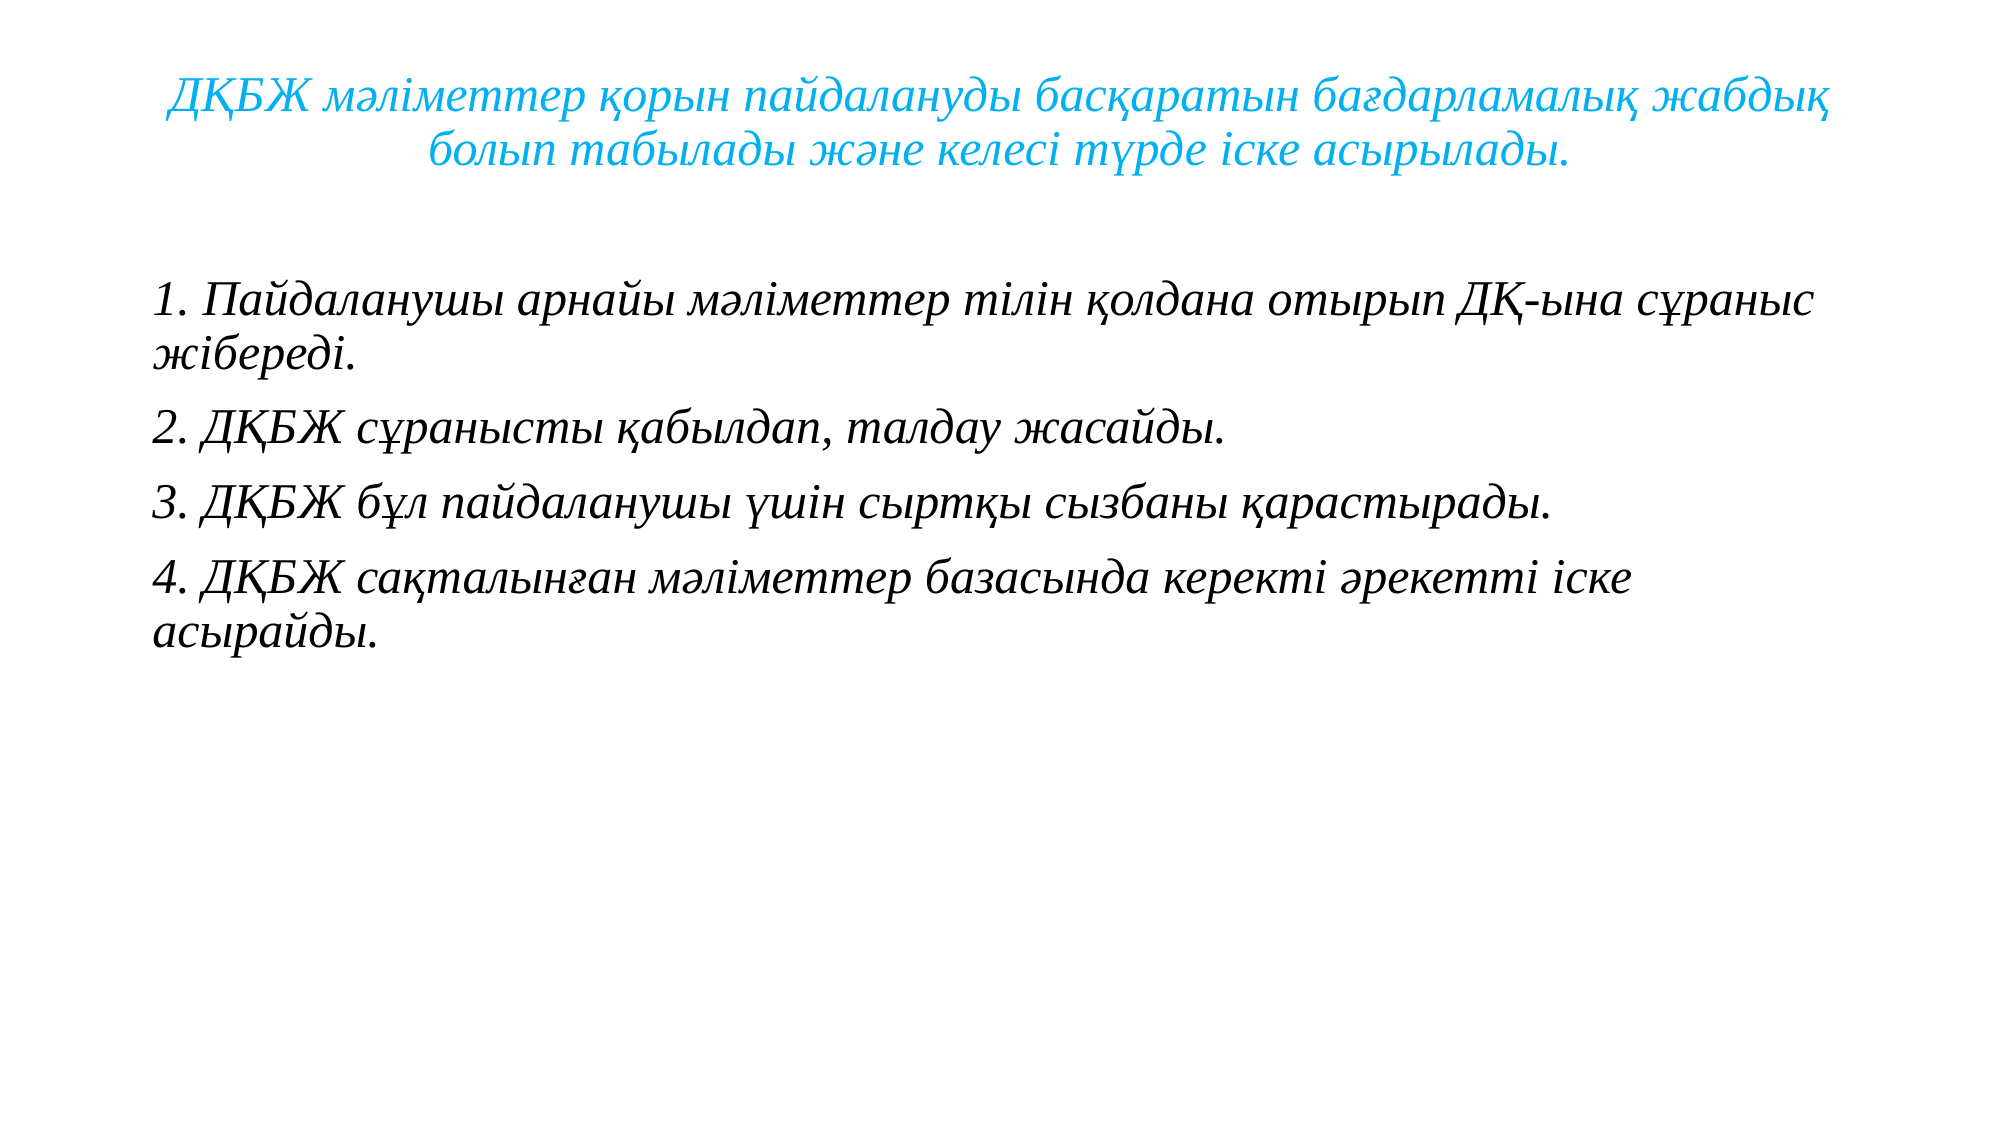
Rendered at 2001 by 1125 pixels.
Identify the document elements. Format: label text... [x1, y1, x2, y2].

list ДҚБЖ мәліметтер қорын пайдалануды басқаратын бағдарламалық жабдық болып табылады және келесі түрде іске асырылады. 1. Пайдаланушы арнайы мәліметтер тілін қолдана отырып ДҚ-ына сұраныс жібереді. 2. ДҚБЖ сұранысты қабылдап, талдау жасайды. 3. ДҚБЖ бұл пайдаланушы үшін сыртқы сызбаны қарастырады. 4. ДҚБЖ сақталынған мәліметтер базасында керекті әрекетті іске асырайды. [137, 60, 1863, 1014]
